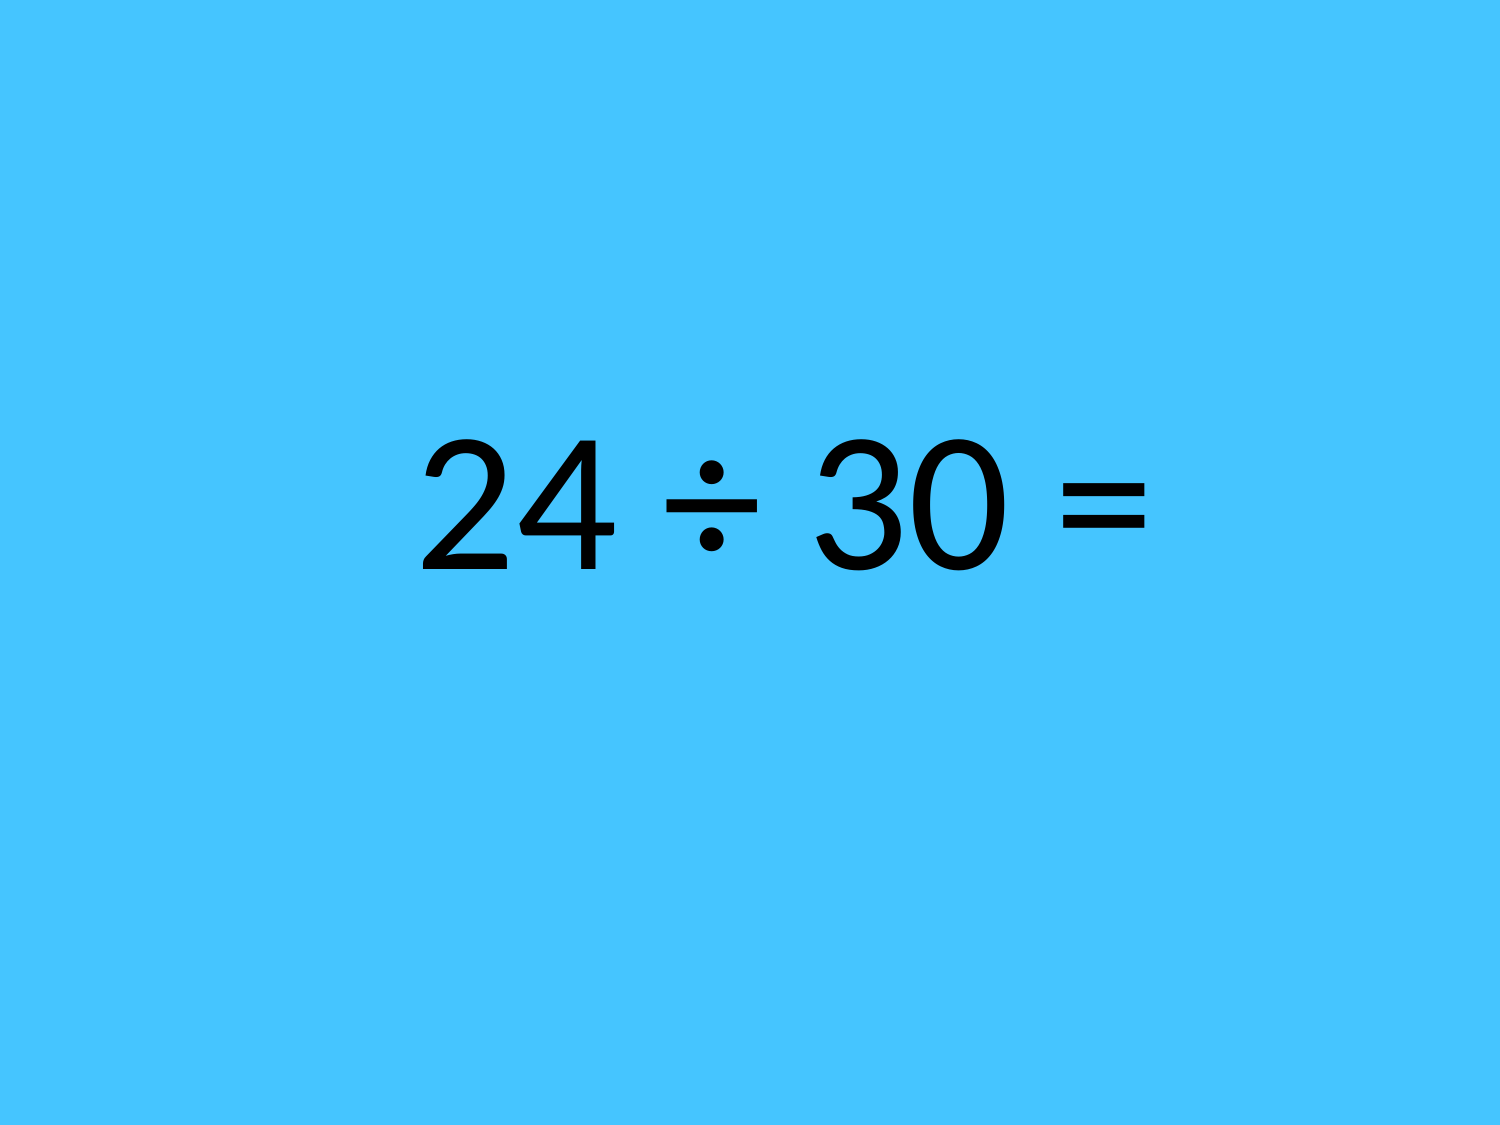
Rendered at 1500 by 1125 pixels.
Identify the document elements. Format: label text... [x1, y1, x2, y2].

text_box 24 ÷ 30 = [399, 362, 1263, 618]
